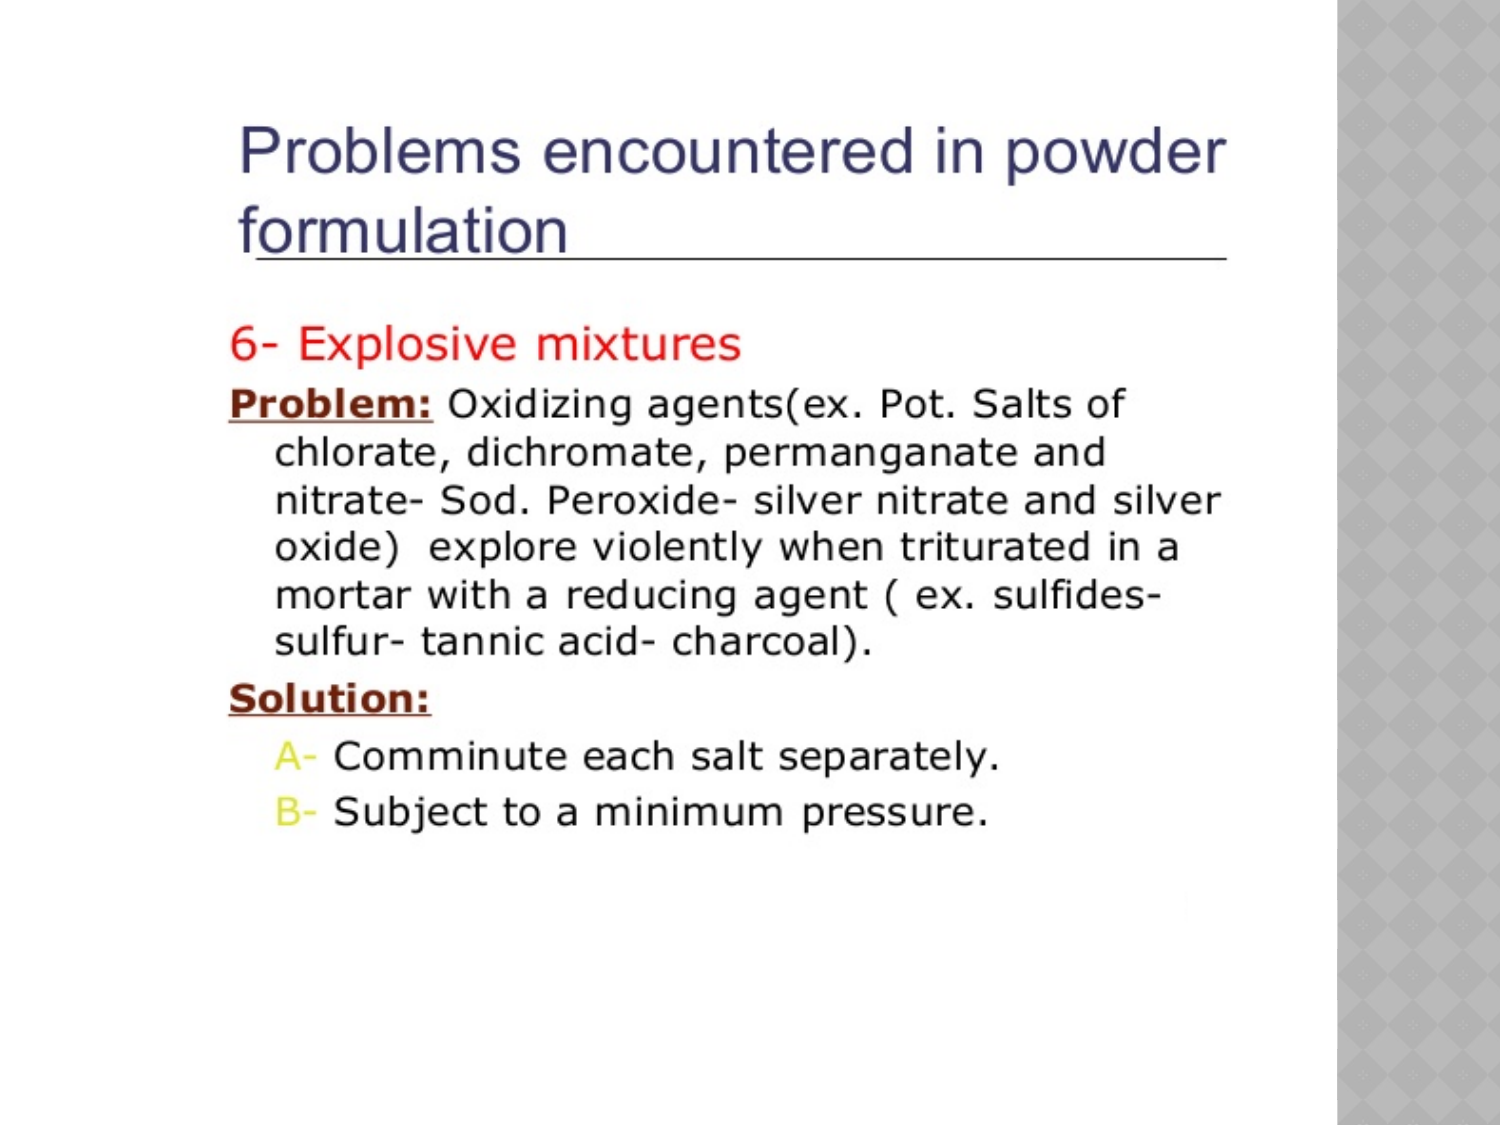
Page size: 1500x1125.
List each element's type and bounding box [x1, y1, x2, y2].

picture [74, 61, 1288, 951]
